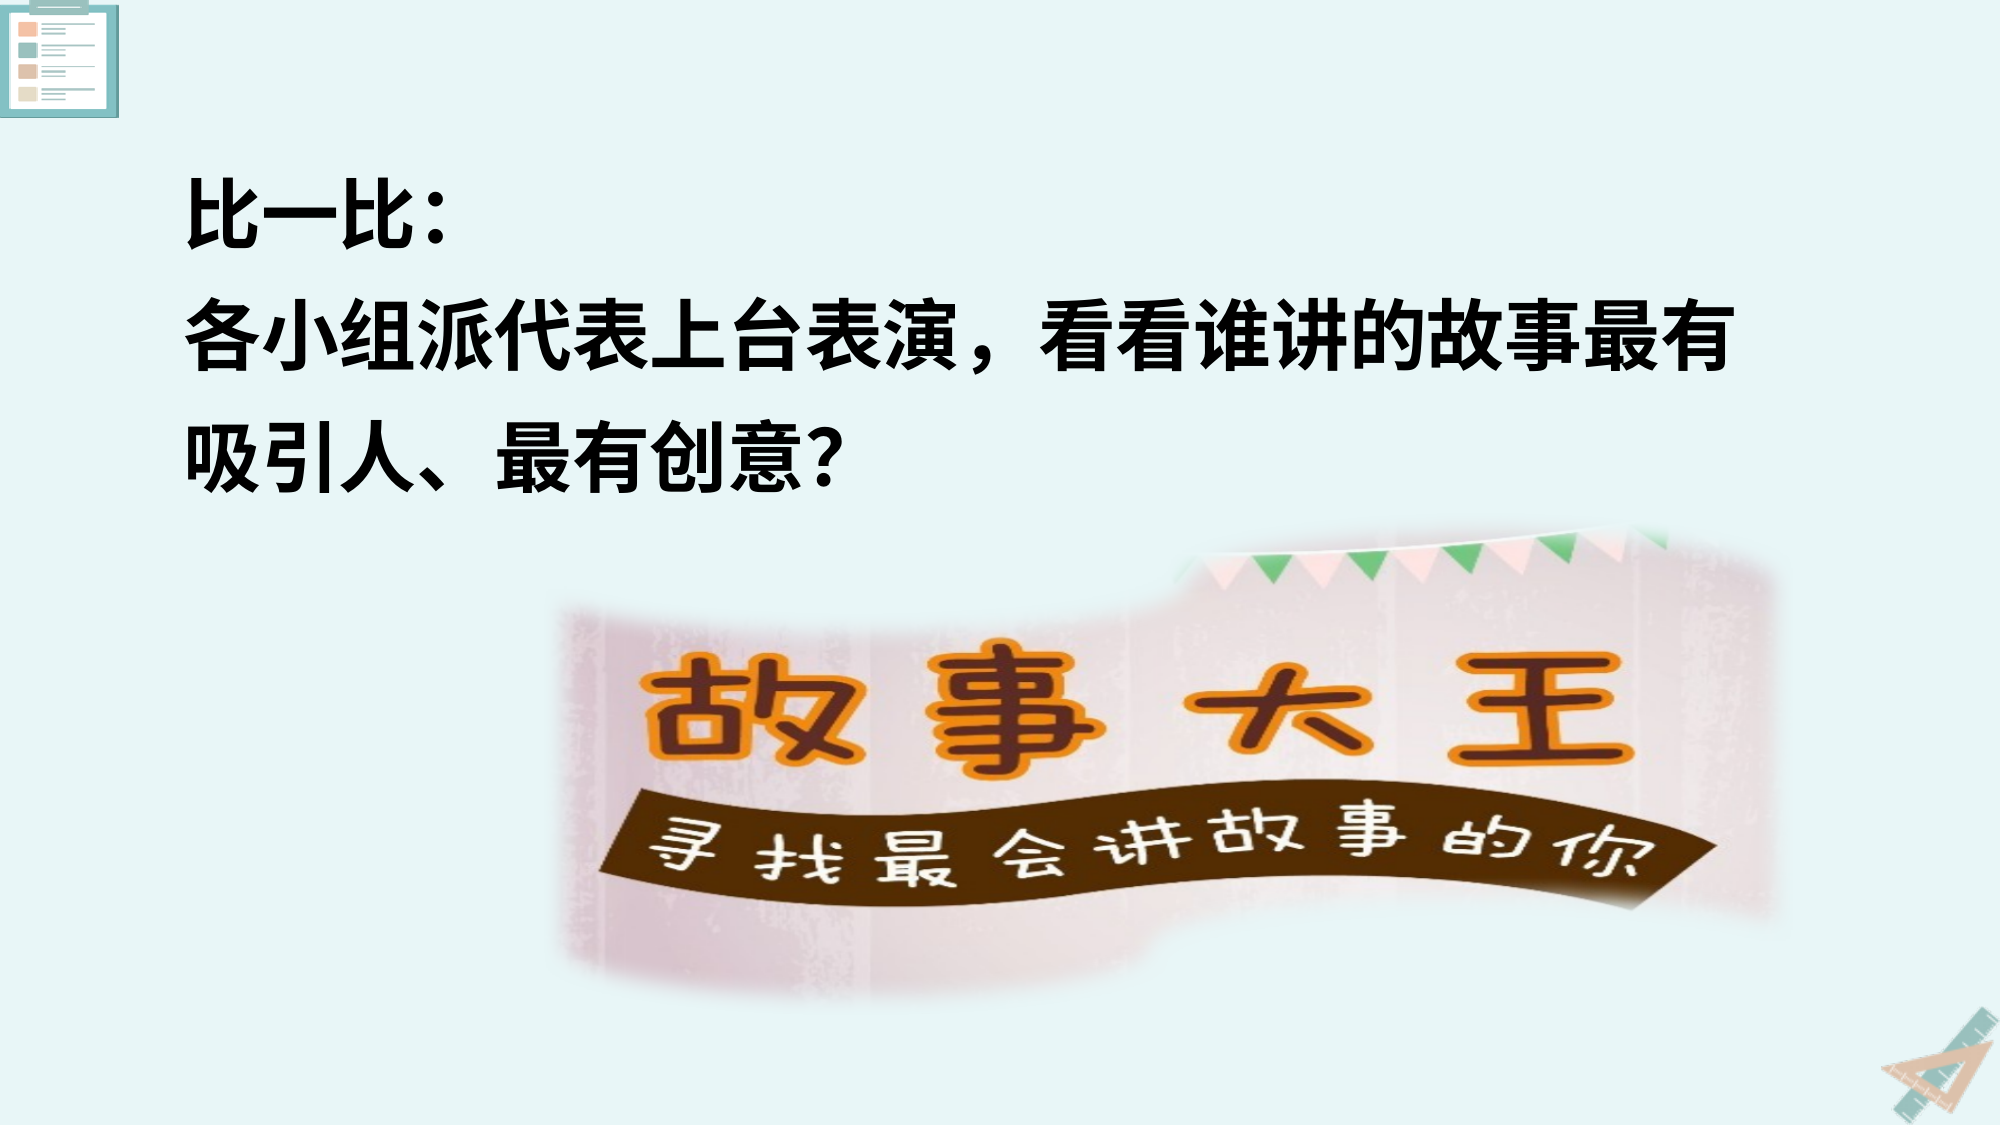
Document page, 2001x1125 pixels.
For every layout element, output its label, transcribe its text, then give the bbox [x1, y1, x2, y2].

text_box 比一比： 各小组派代表上台表演，看看谁讲的故事最有吸引人、最有创意？ [168, 130, 1819, 509]
picture [544, 514, 1793, 1016]
picture [0, 0, 119, 119]
picture [1881, 1006, 2000, 1125]
